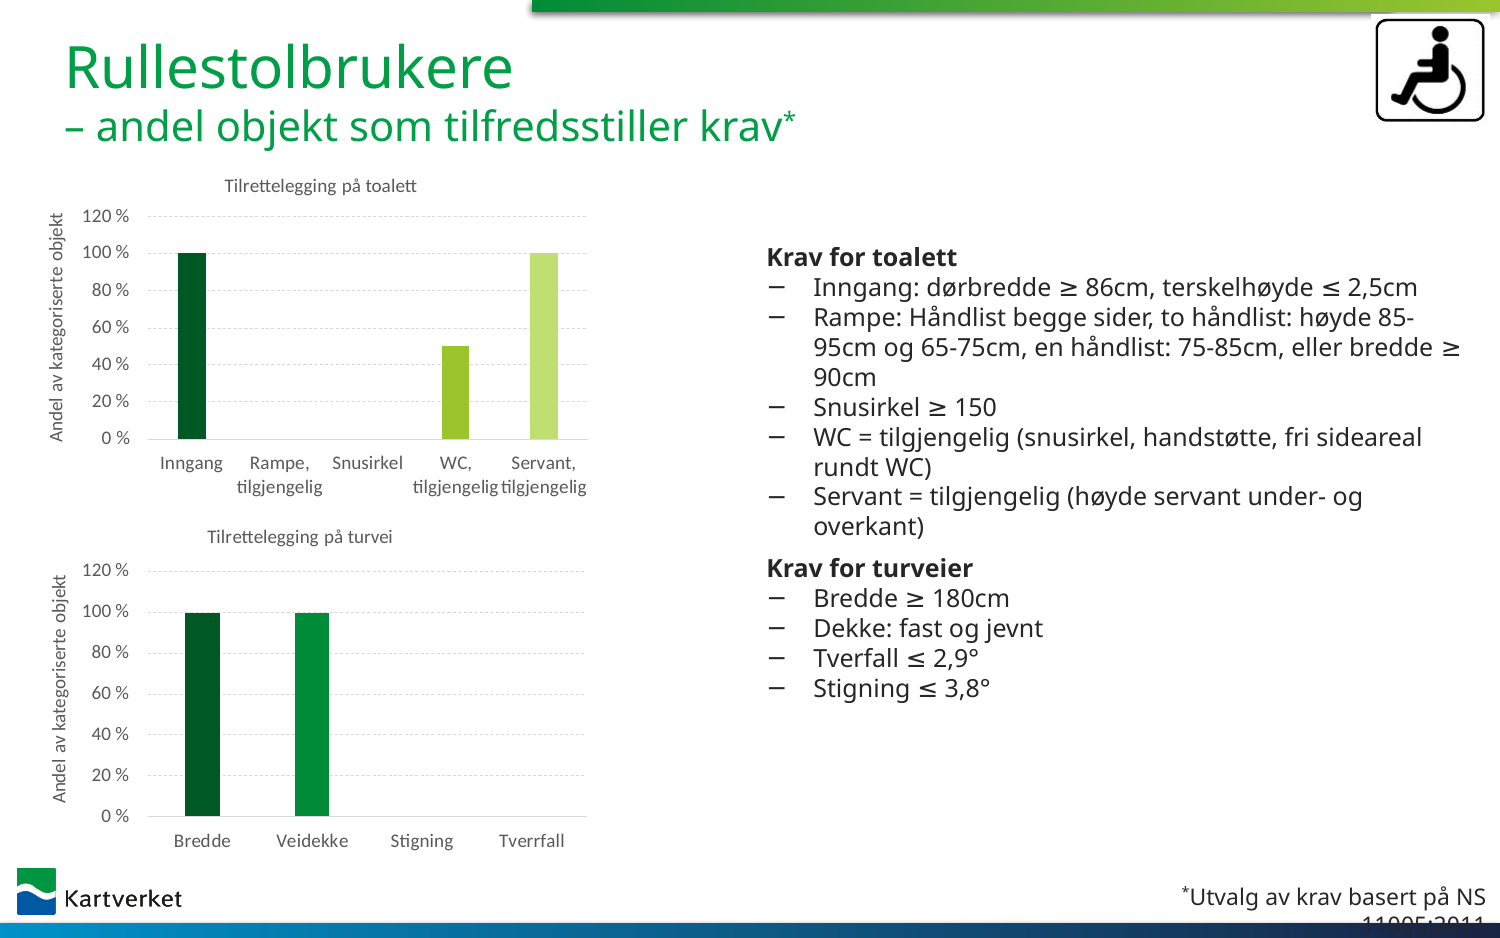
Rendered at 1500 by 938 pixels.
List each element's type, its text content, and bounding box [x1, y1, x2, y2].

text_box Rullestolbrukere – andel objekt som tilfredsstiller krav* [49, 14, 1431, 158]
text_box Krav for toalett Inngang: dørbredde ≥ 86cm, terskelhøyde ≤ 2,5cm Rampe: Håndlist begge sider, to håndlist: høyde 85-95cm og 65-75cm, en håndlist: 75-85cm, eller bredde ≥ 90cm Snusirkel ≥ 150 WC = tilgjengelig (snusirkel, handstøtte, fri sideareal rundt WC) Servant = tilgjengelig (høyde servant under- og overkant) [751, 234, 1483, 545]
picture [1371, 13, 1491, 127]
text_box Krav for turveier Bredde ≥ 180cm Dekke: fast og jevnt Tverfall ≤ 2,9° Stigning ≤ 3,8° [751, 545, 1483, 710]
picture [41, 166, 599, 505]
text_box *Utvalg av krav basert på NS 11005:2011 [1068, 873, 1500, 938]
picture [41, 520, 598, 859]
